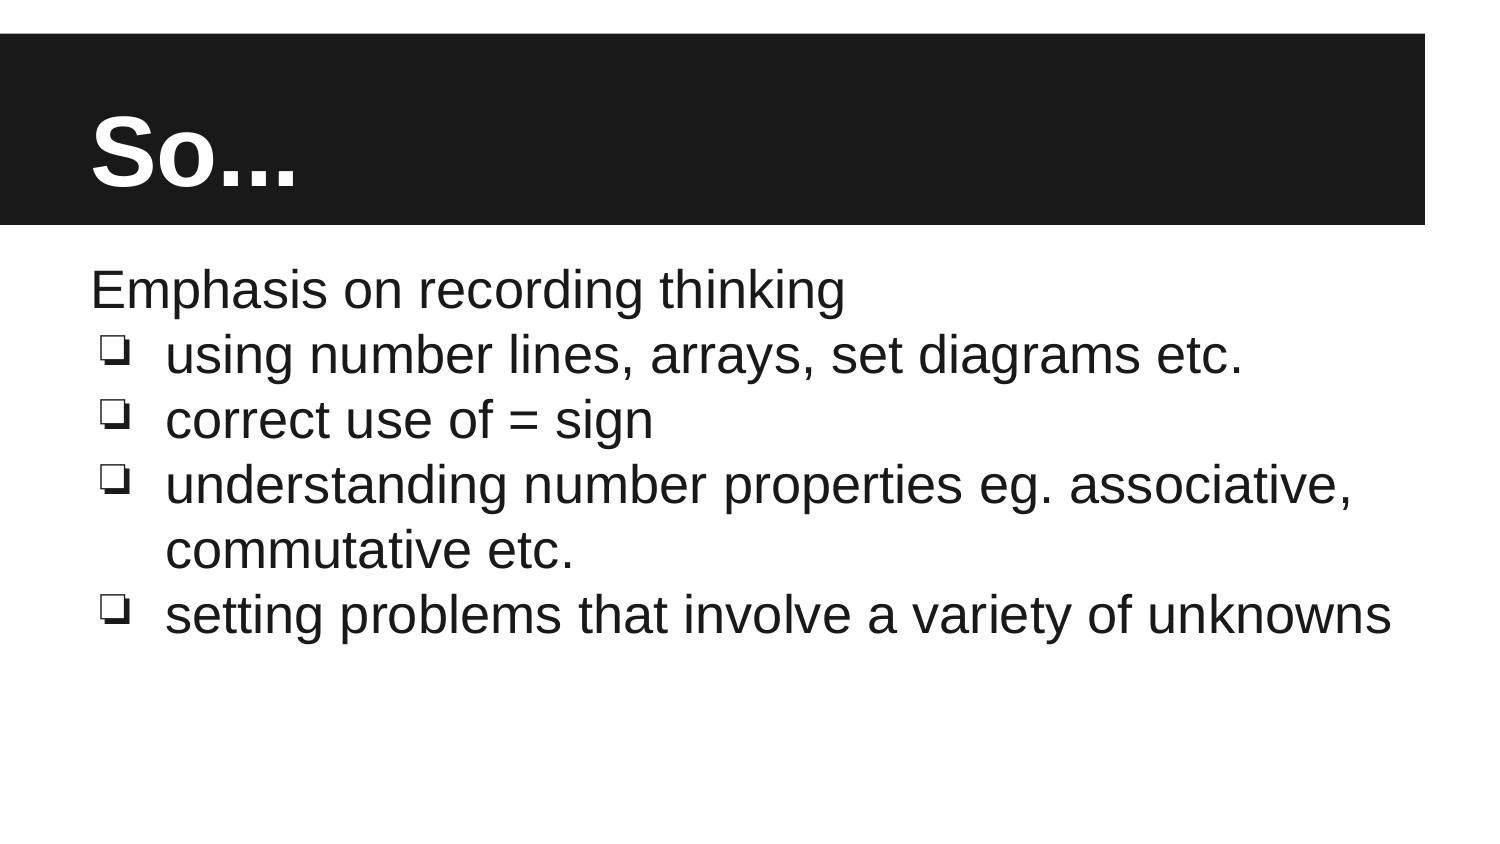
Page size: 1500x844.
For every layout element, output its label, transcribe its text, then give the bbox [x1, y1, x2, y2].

list Emphasis on recording thinking using number lines, arrays, set diagrams etc. correct use of = sign understanding number properties eg. associative, commutative etc. setting problems that involve a variety of unknowns [75, 239, 1425, 808]
title So... [75, 33, 1425, 221]
